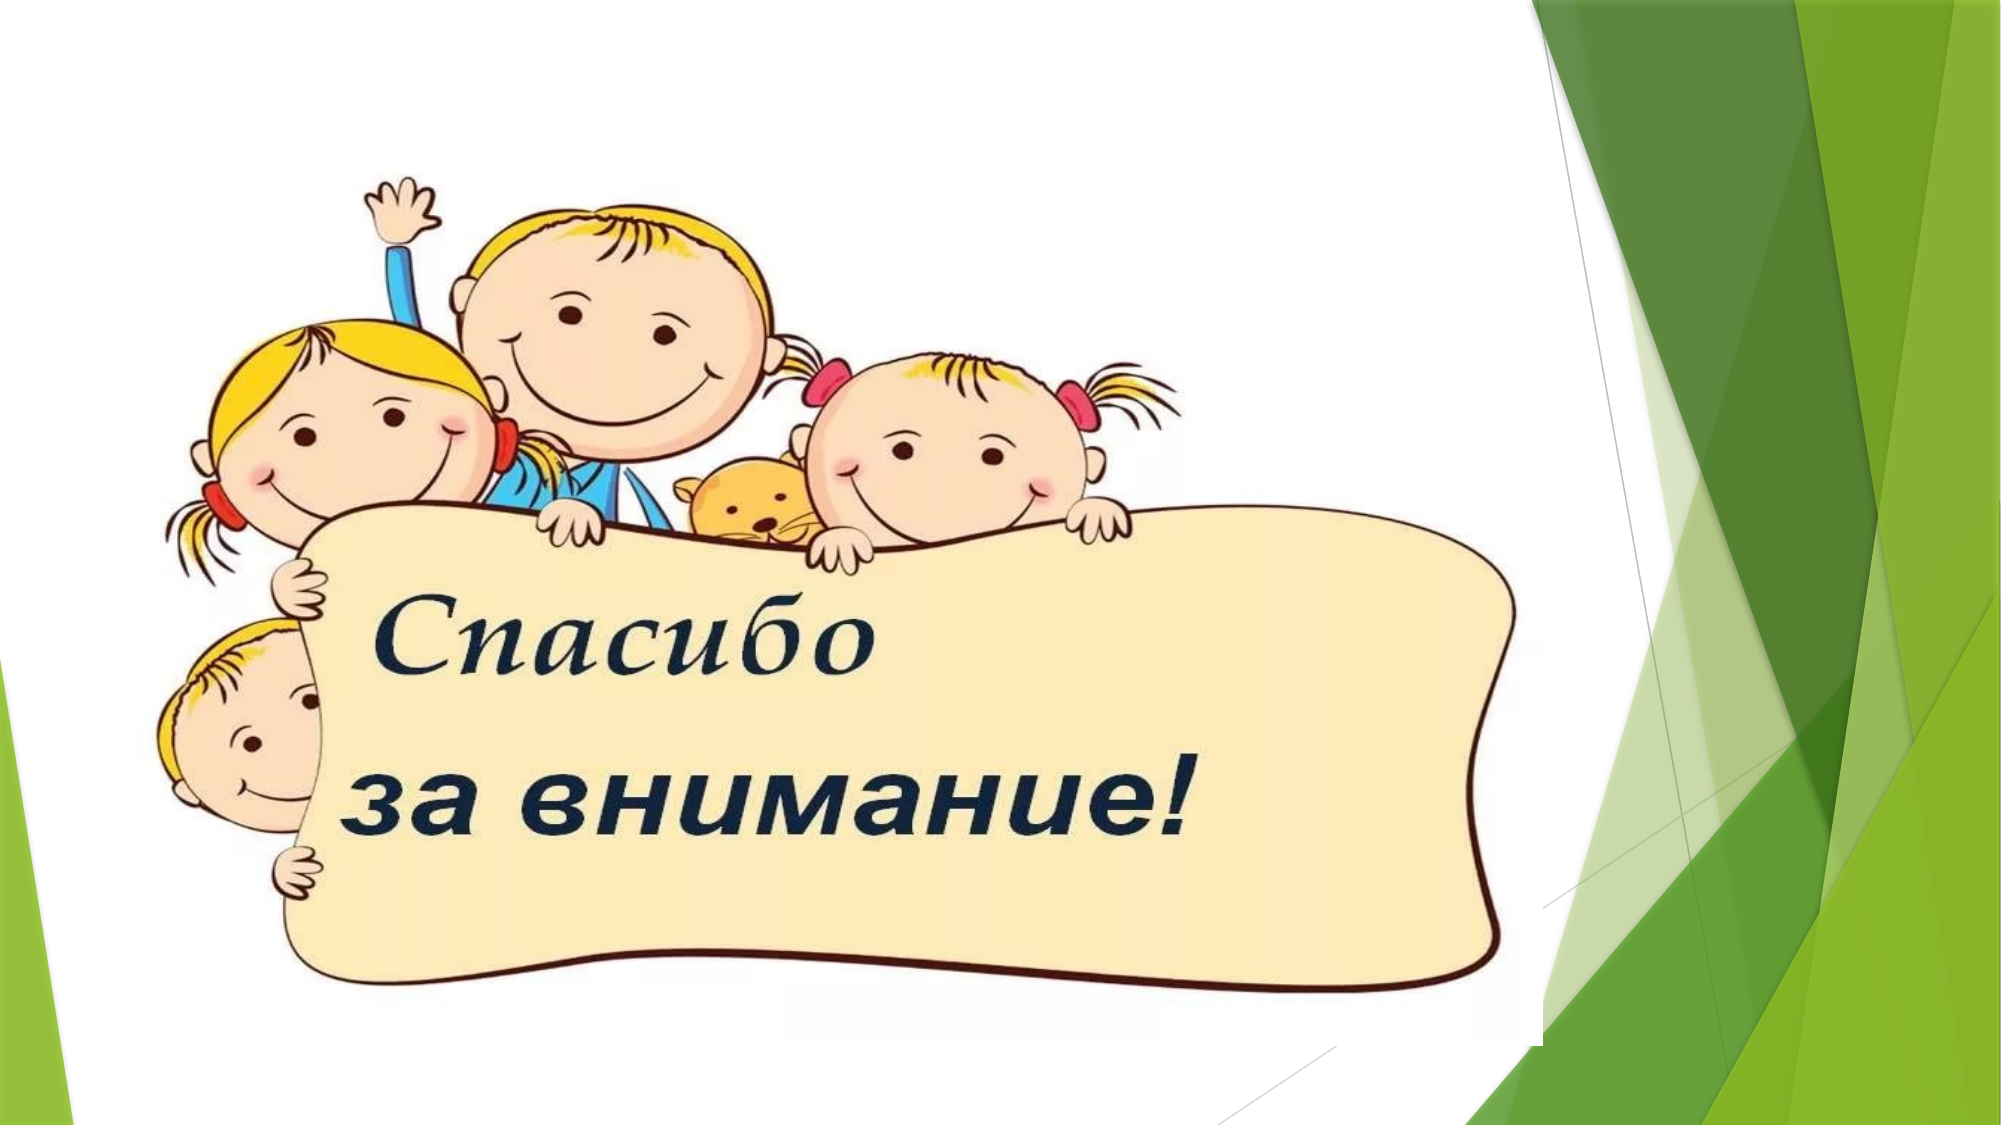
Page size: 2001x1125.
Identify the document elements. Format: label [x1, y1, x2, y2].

picture [111, 123, 1543, 1047]
